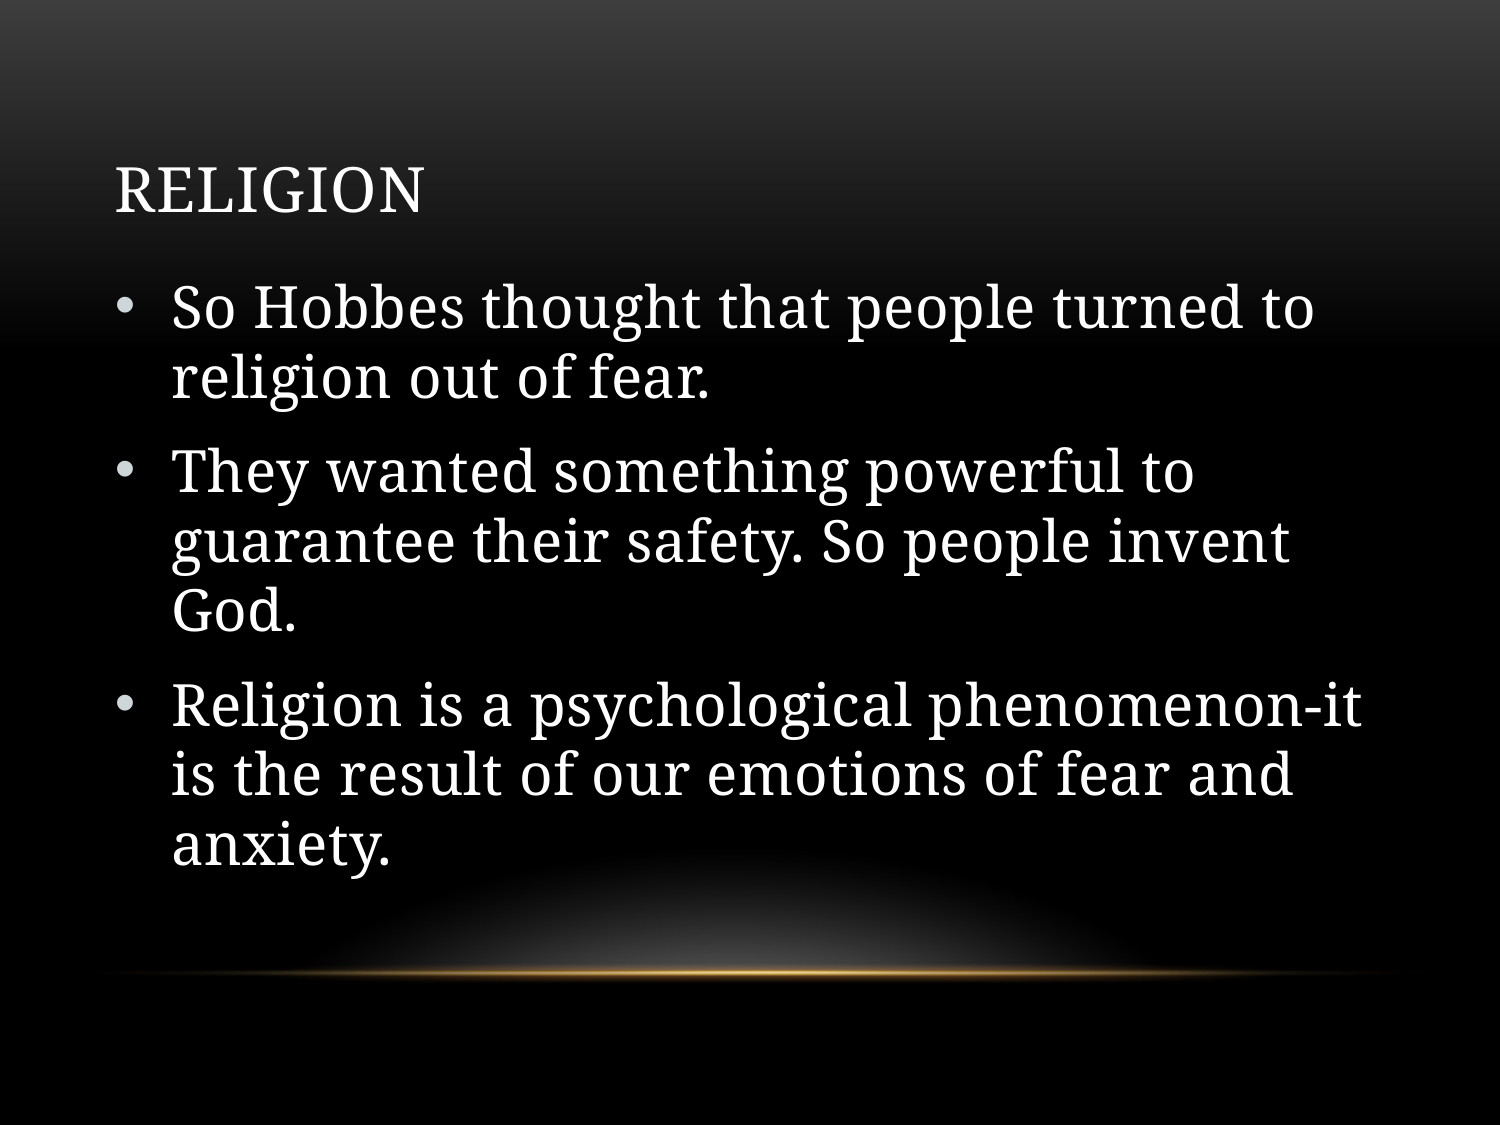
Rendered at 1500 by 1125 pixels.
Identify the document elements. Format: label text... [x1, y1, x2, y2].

list So Hobbes thought that people turned to religion out of fear. They wanted something powerful to guarantee their safety. So people invent God. Religion is a psychological phenomenon-it is the result of our emotions of fear and anxiety. [99, 262, 1400, 938]
title religion [99, 45, 1400, 233]
picture [0, 0, 1500, 1125]
